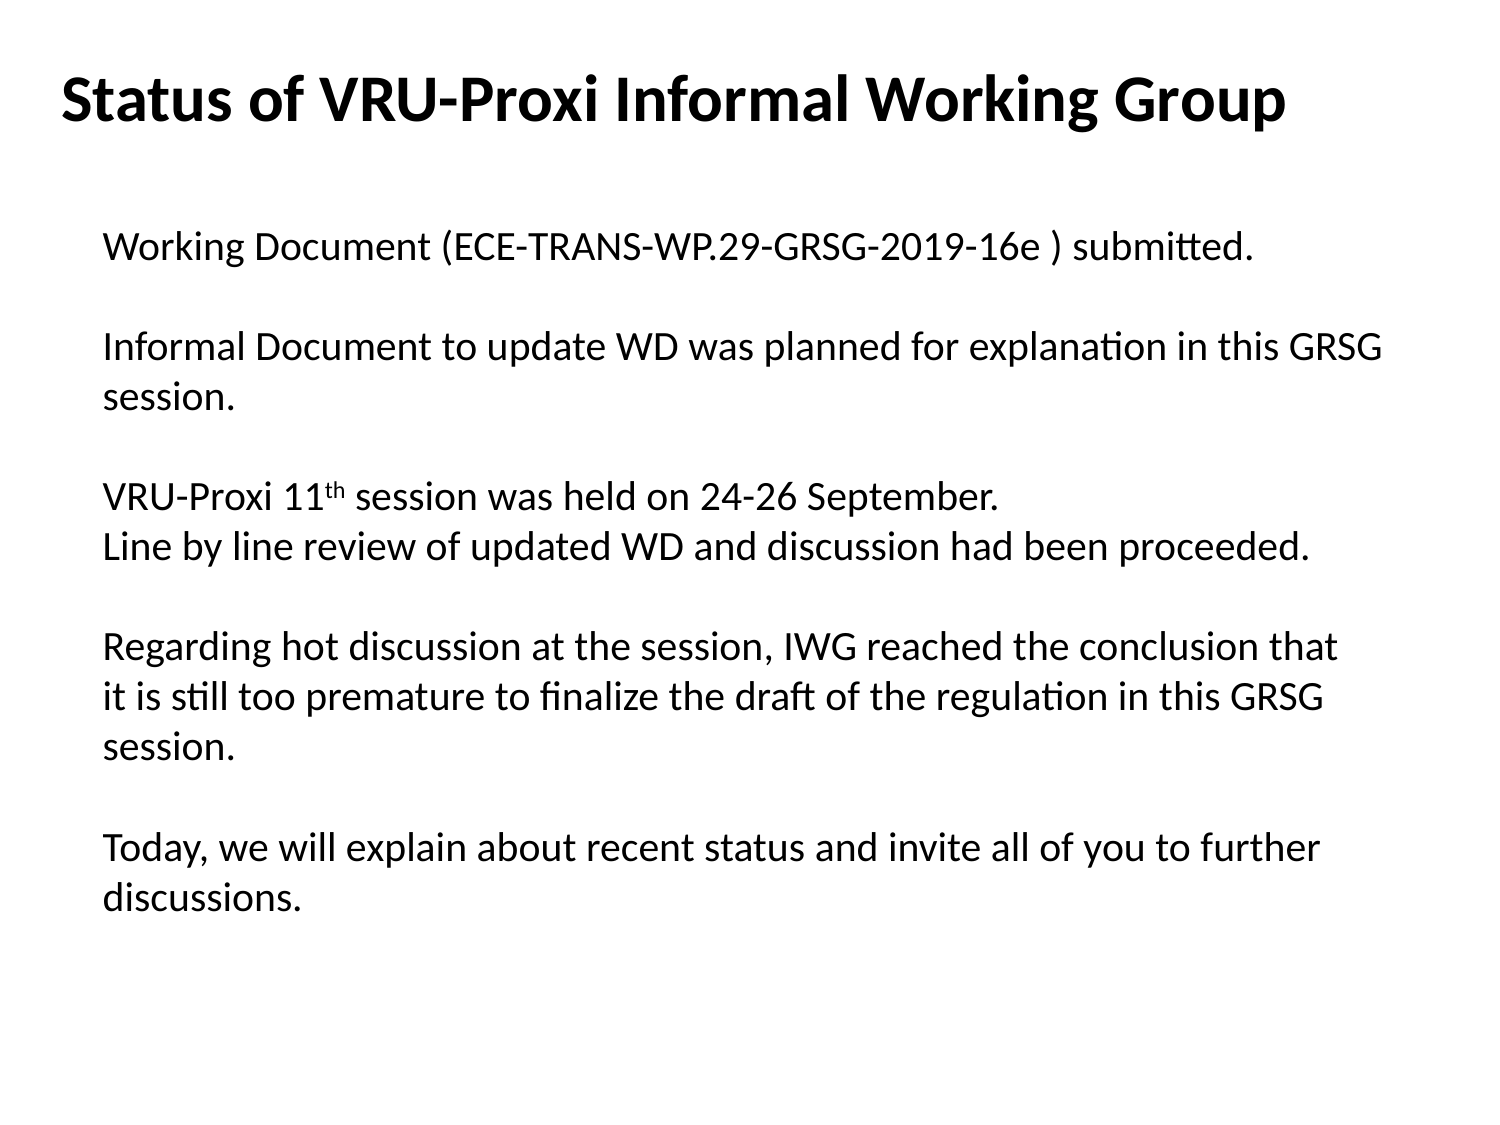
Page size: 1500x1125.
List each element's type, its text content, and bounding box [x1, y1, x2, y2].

text_box Status of VRU-Proxi Informal Working Group [46, 47, 1304, 143]
text_box Working Document (ECE-TRANS-WP.29-GRSG-2019-16e ) submitted. Informal Document to update WD was planned for explanation in this GRSG session. VRU-Proxi 11th session was held on 24-26 September. Line by line review of updated WD and discussion had been proceeded. Regarding hot discussion at the session, IWG reached the conclusion that it is still too premature to finalize the draft of the regulation in this GRSG session. Today, we will explain about recent status and invite all of you to further discussions. [87, 211, 1415, 927]
